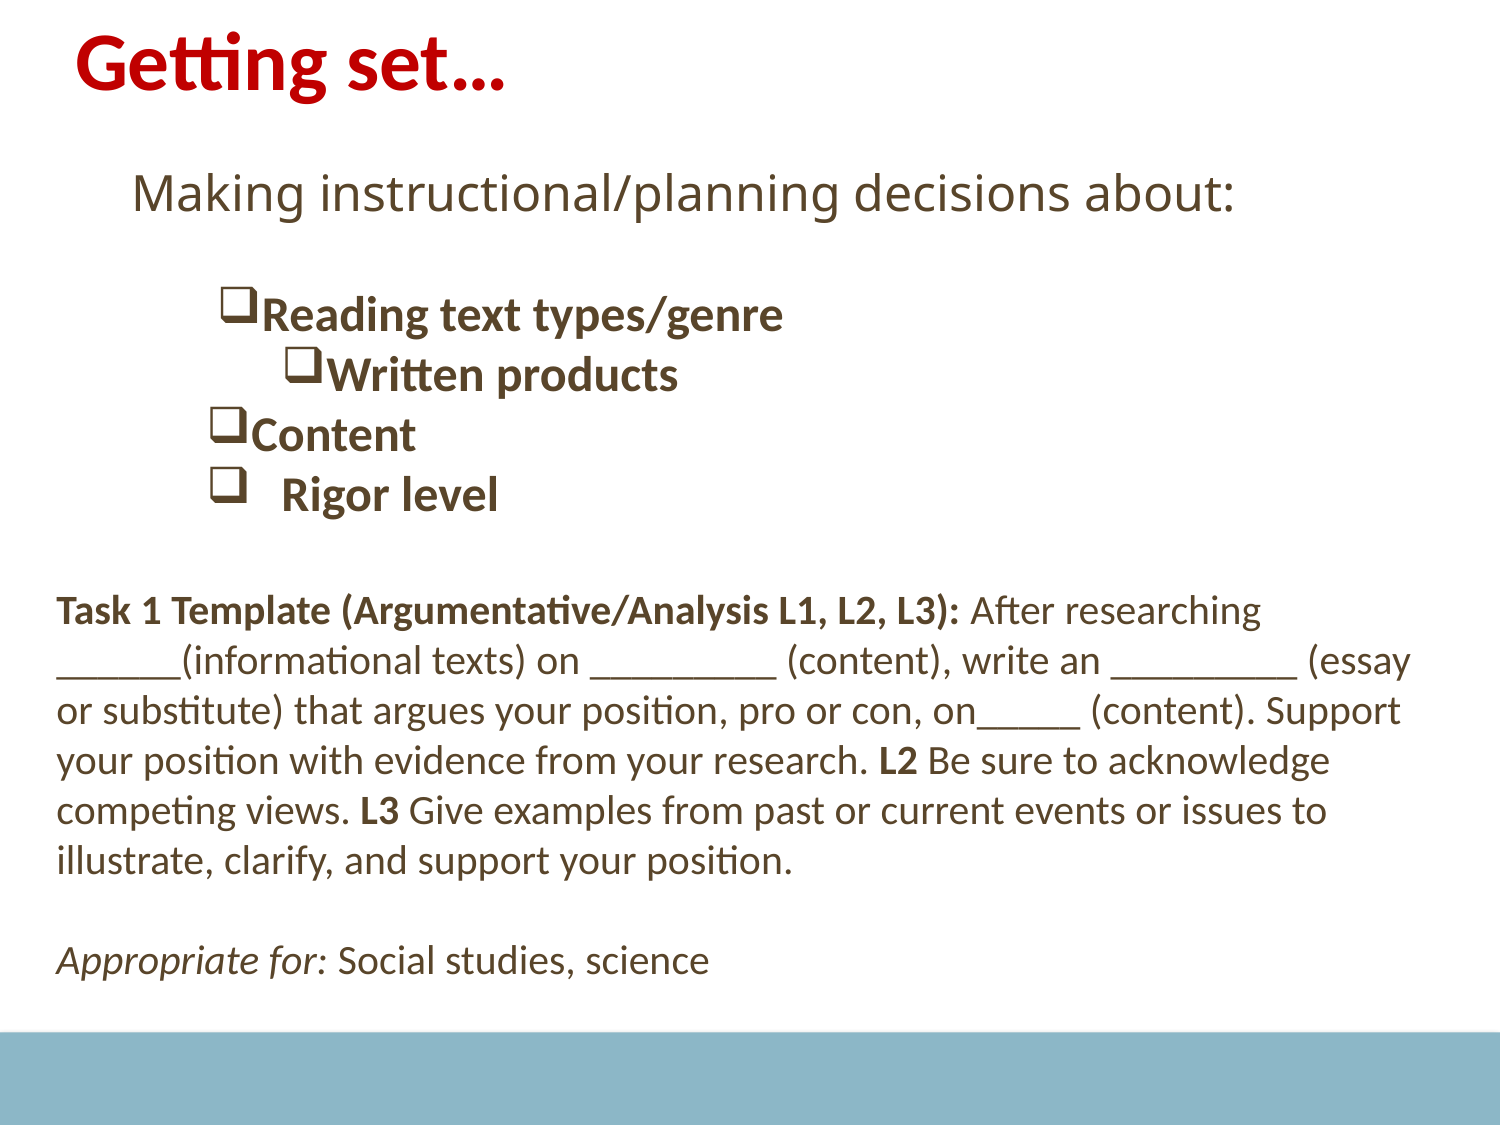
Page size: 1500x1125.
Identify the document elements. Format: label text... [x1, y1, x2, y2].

text_box Task 1 Template (Argumentative/Analysis L1, L2, L3): After researching ______(informational texts) on _________ (content), write an _________ (essay or substitute) that argues your position, pro or con, on_____ (content). Support your position with evidence from your research. L2 Be sure to acknowledge competing views. L3 Give examples from past or current events or issues to illustrate, clarify, and support your position. Appropriate for: Social studies, science [41, 575, 1465, 991]
title Getting set… [74, 18, 1426, 110]
text_box Making instructional/planning decisions about: Reading text types/genre Written products Content Rigor level [116, 154, 1394, 589]
